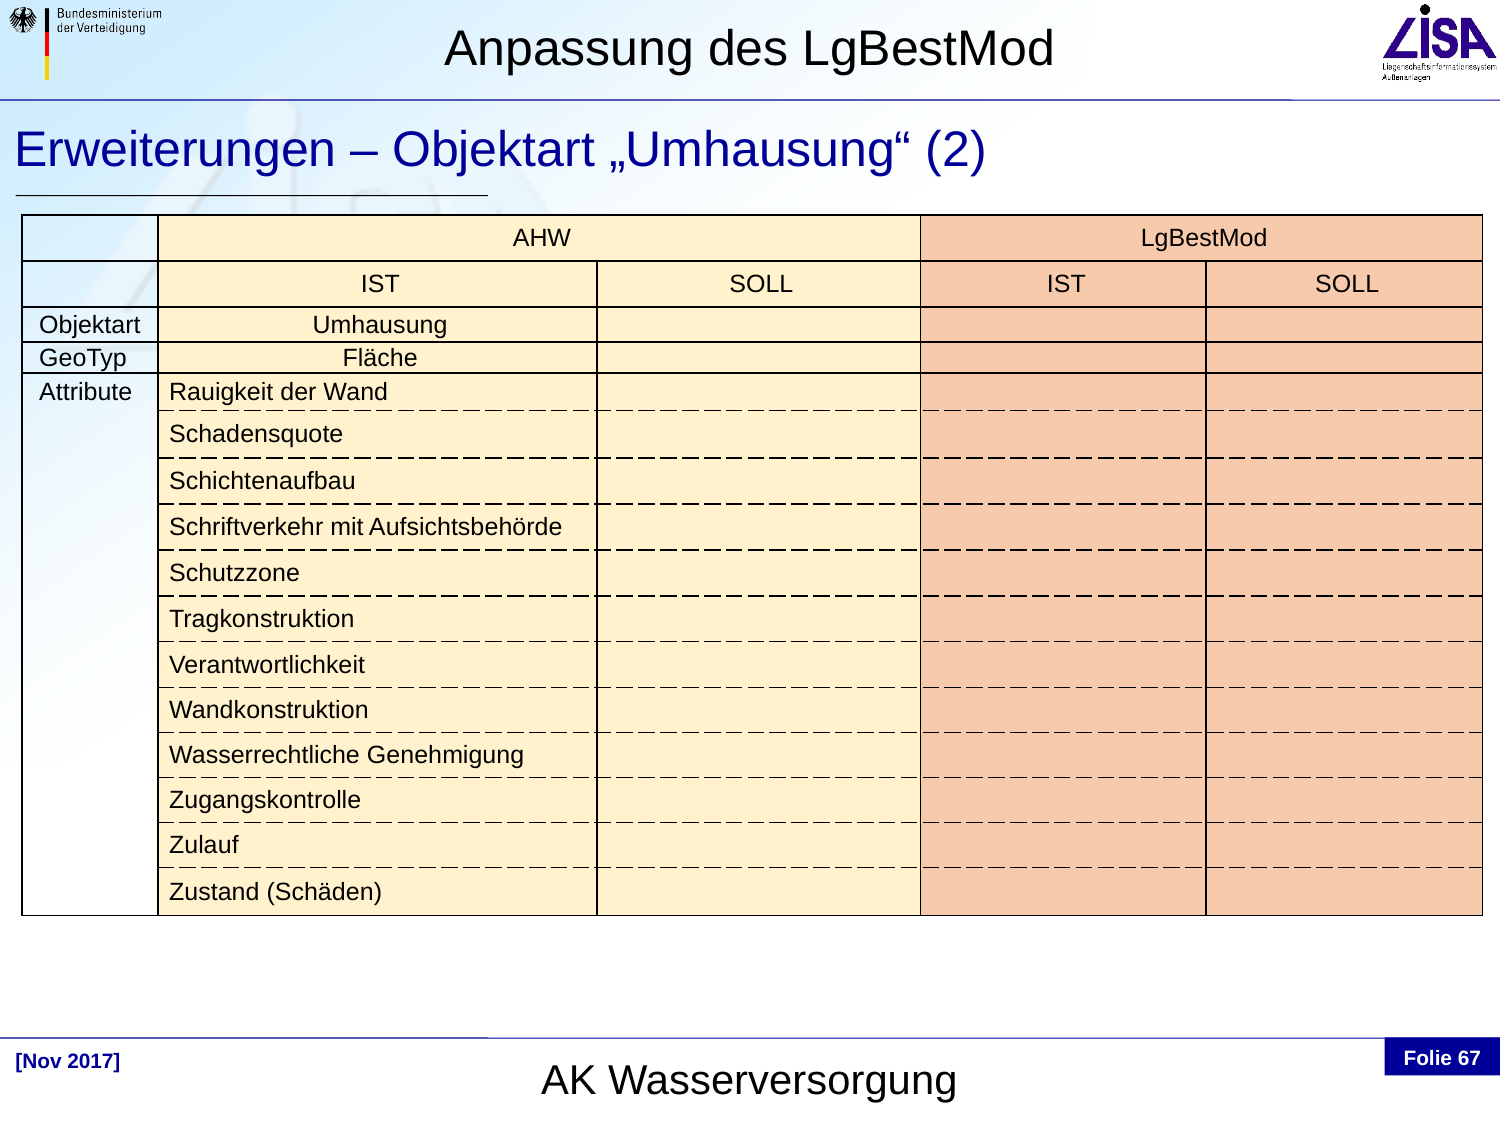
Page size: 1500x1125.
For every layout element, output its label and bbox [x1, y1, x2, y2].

table_cell [159, 343, 596, 372]
table_cell [159, 374, 596, 915]
table_cell [598, 343, 920, 372]
table_cell [1207, 343, 1482, 372]
text_box [0, 108, 1500, 184]
table_cell [921, 308, 1205, 341]
table_cell [598, 262, 920, 306]
table_header [159, 216, 920, 260]
table_cell [23, 262, 157, 306]
table_cell [921, 262, 1205, 306]
picture [0, 101, 1089, 108]
table_cell [921, 374, 1205, 915]
table_cell [159, 262, 596, 306]
table_cell [1207, 262, 1482, 306]
table_cell [23, 343, 157, 372]
table_cell [921, 343, 1205, 372]
table_cell [159, 308, 596, 341]
table_cell [1207, 374, 1482, 915]
table_cell [598, 308, 920, 341]
picture [0, 184, 1089, 762]
table_cell [23, 308, 157, 341]
picture [1382, 3, 1497, 83]
table_header [23, 216, 157, 260]
table_cell [23, 374, 157, 915]
picture [0, 0, 1089, 99]
table_cell [598, 374, 920, 915]
table_header [921, 216, 1482, 260]
table_cell [1207, 308, 1482, 341]
